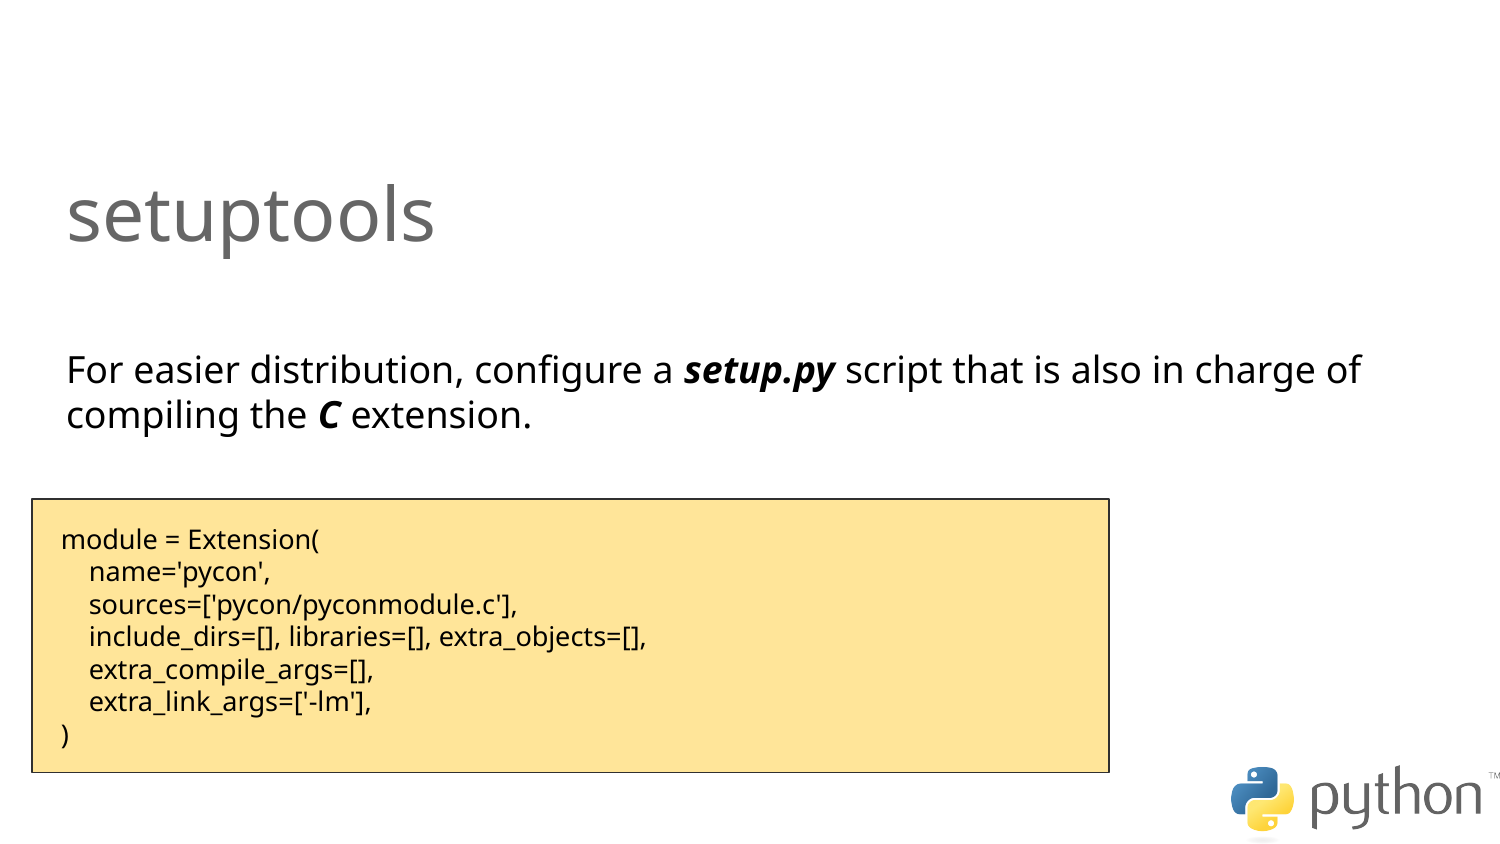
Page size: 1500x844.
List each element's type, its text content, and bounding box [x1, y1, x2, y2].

subtitle setuptools For easier distribution, configure a setup.py script that is also in charge of compiling the C extension. [51, 61, 1449, 814]
text_box module = Extension( name='pycon', sources=['pycon/pyconmodule.c'], include_dirs=[], libraries=[], extra_objects=[], extra_compile_args=[], extra_link_args=['-lm'], ) [31, 499, 1109, 773]
picture [1230, 765, 1500, 844]
